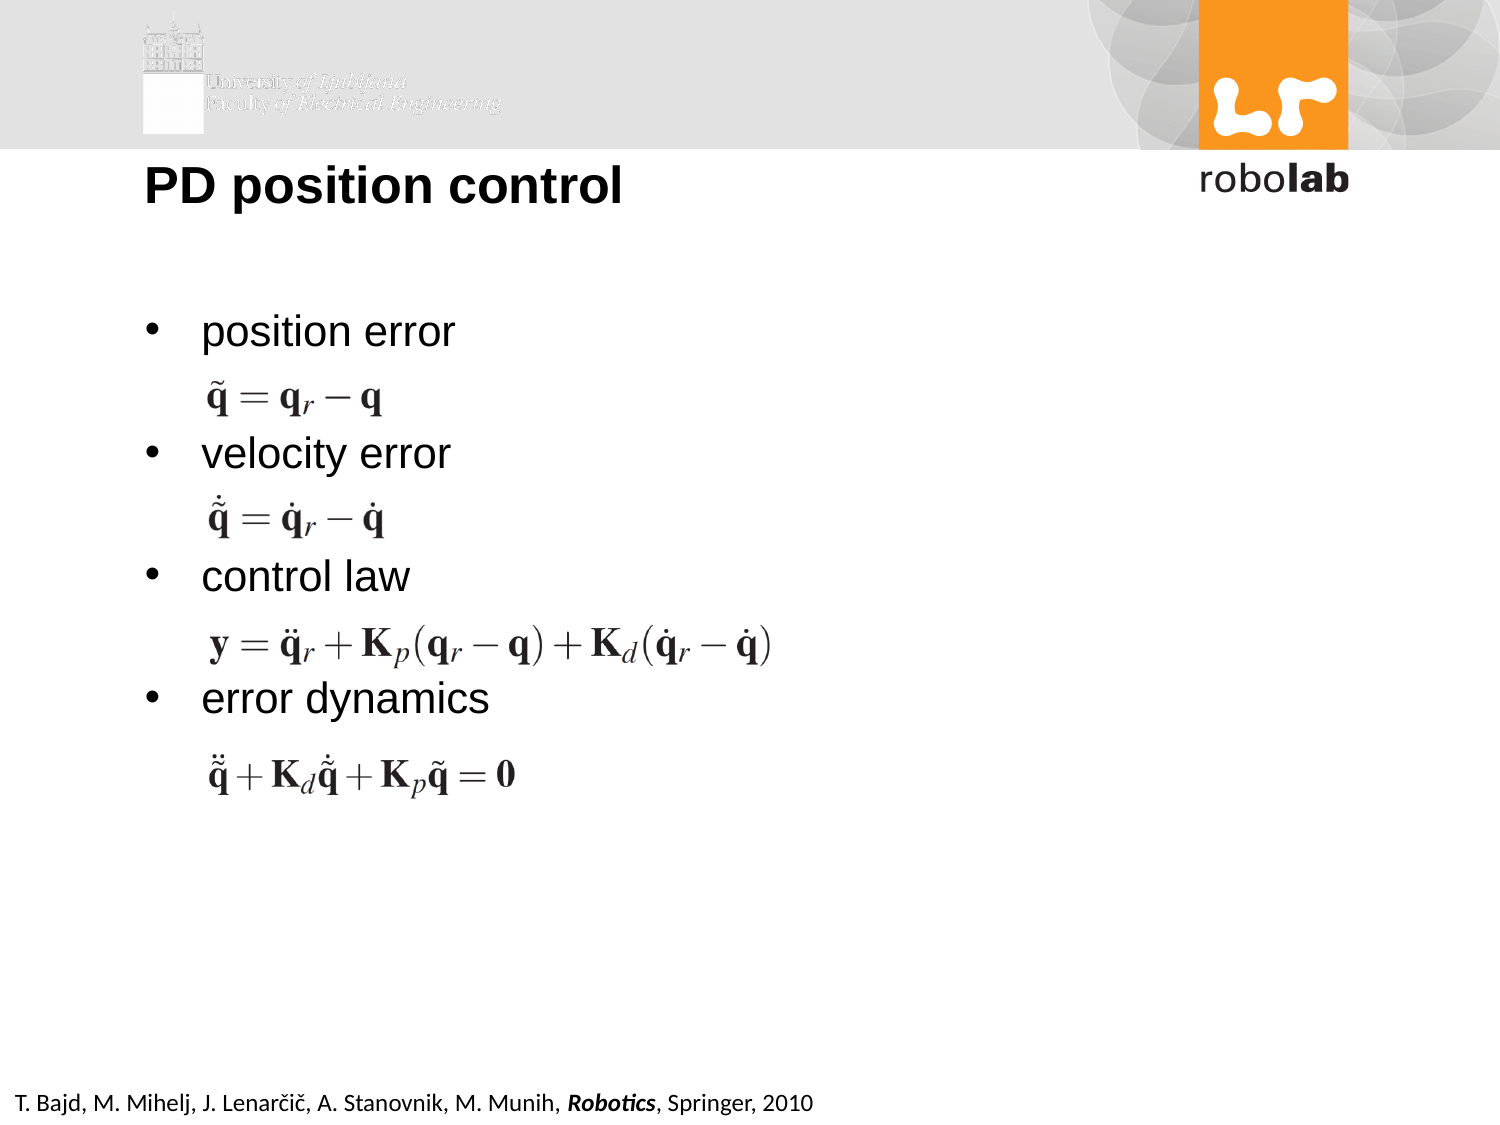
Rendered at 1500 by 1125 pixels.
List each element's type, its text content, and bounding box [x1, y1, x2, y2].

picture [201, 491, 388, 542]
picture [201, 374, 386, 420]
picture [201, 618, 774, 670]
title PD position control [129, 94, 1311, 272]
picture [998, 0, 1500, 196]
picture [201, 751, 519, 803]
list position error velocity error control law error dynamics [129, 295, 1311, 1034]
picture [143, 10, 501, 94]
